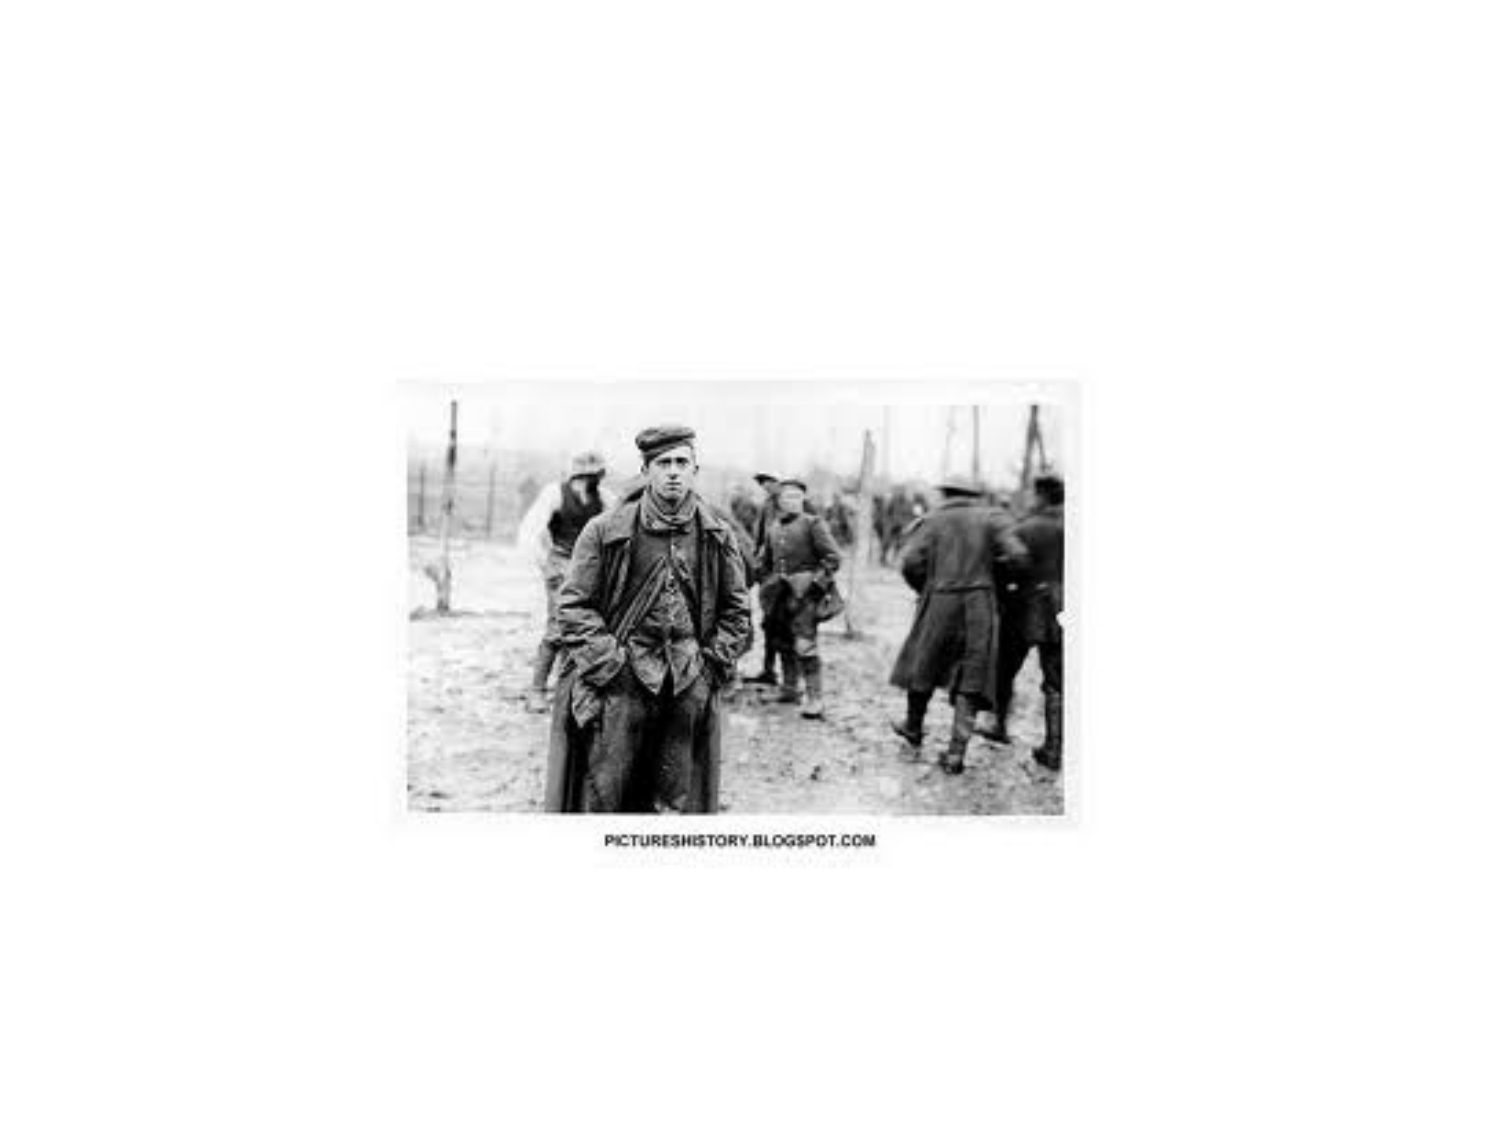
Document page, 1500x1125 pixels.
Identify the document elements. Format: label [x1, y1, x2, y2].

list [374, 362, 1101, 888]
